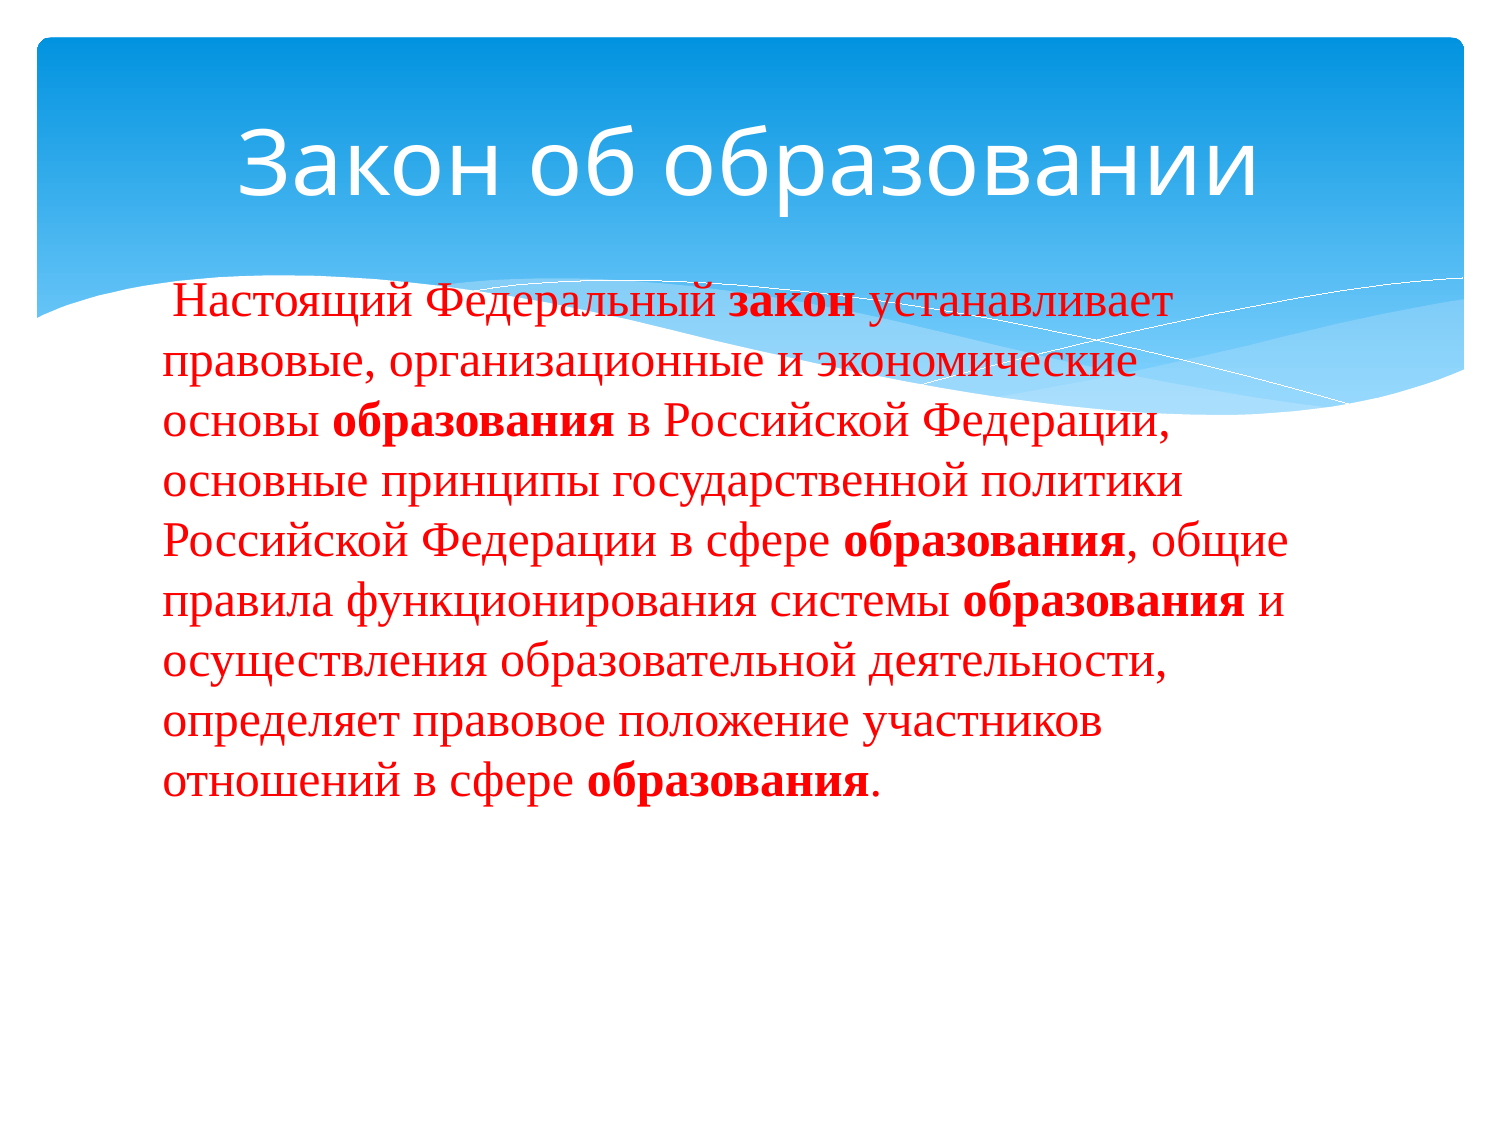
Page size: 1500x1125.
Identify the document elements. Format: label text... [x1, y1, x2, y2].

text_box Настоящий Федеральный закон устанавливает правовые, организационные и экономические основы образования в Российской Федерации, основные принципы государственной политики Российской Федерации в сфере образования, общие правила функционирования системы образования и осуществления образовательной деятельности, определяет правовое положение участников отношений в сфере образования. [147, 259, 1306, 815]
title Закон об образовании [75, 55, 1425, 261]
